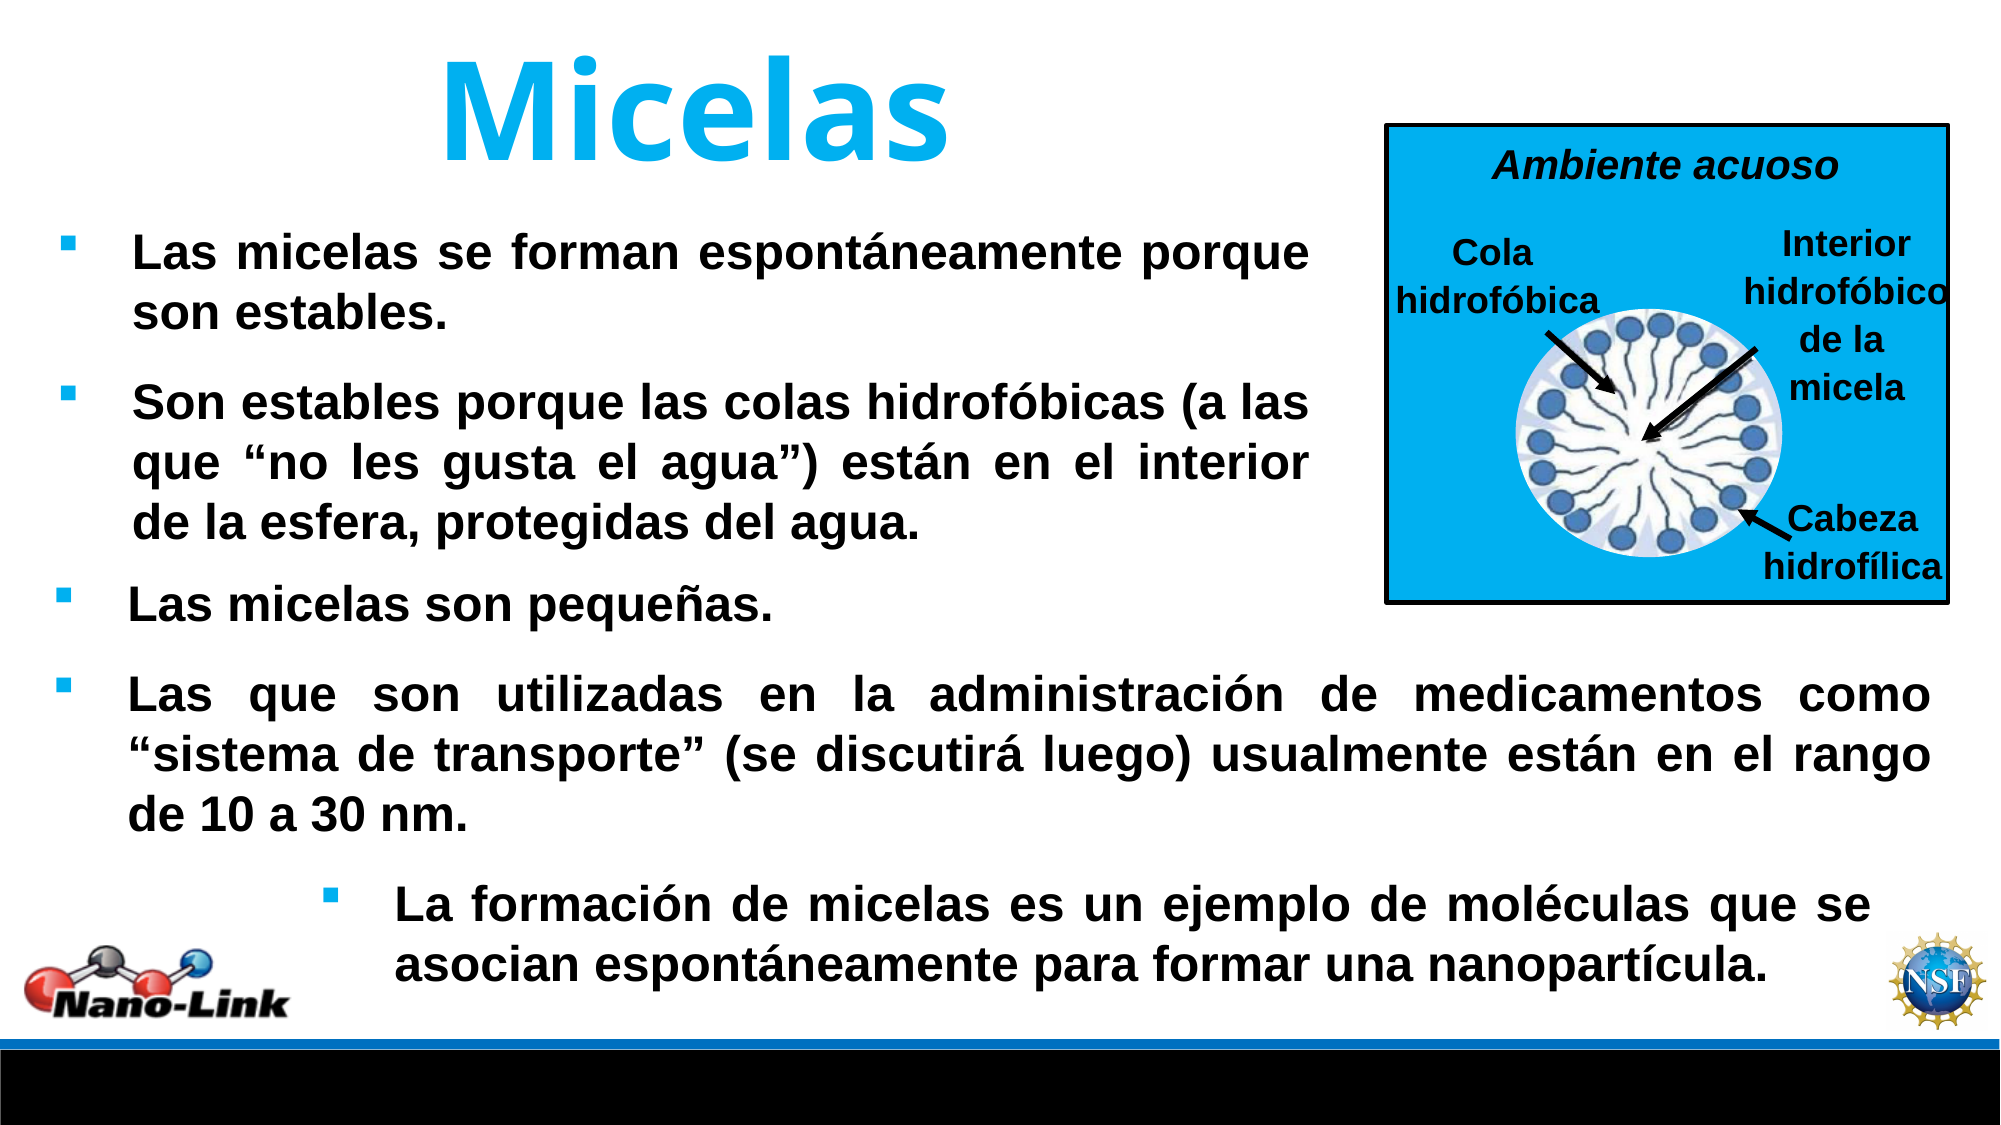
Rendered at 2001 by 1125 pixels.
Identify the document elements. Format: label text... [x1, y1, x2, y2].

text_box Las micelas son pequeñas. Las que son utilizadas en la administración de medicamentos como “sistema de transporte” (se discutirá luego) usualmente están en el rango de 10 a 30 nm. [37, 564, 1948, 849]
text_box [1379, 124, 1988, 604]
text_box Micelas [0, 76, 1388, 194]
text_box La formación de micelas es un ejemplo de moléculas que se asocian espontáneamente para formar una nanopartícula. [304, 863, 1887, 999]
picture [16, 935, 305, 1032]
text_box Las micelas se forman espontáneamente porque son estables. Son estables porque las colas hidrofóbicas (a las que “no les gusta el agua”) están en el interior de la esfera, protegidas del agua. [42, 212, 1325, 563]
picture [1886, 931, 1988, 1032]
text_box Micelas [0, 0, 1388, 74]
